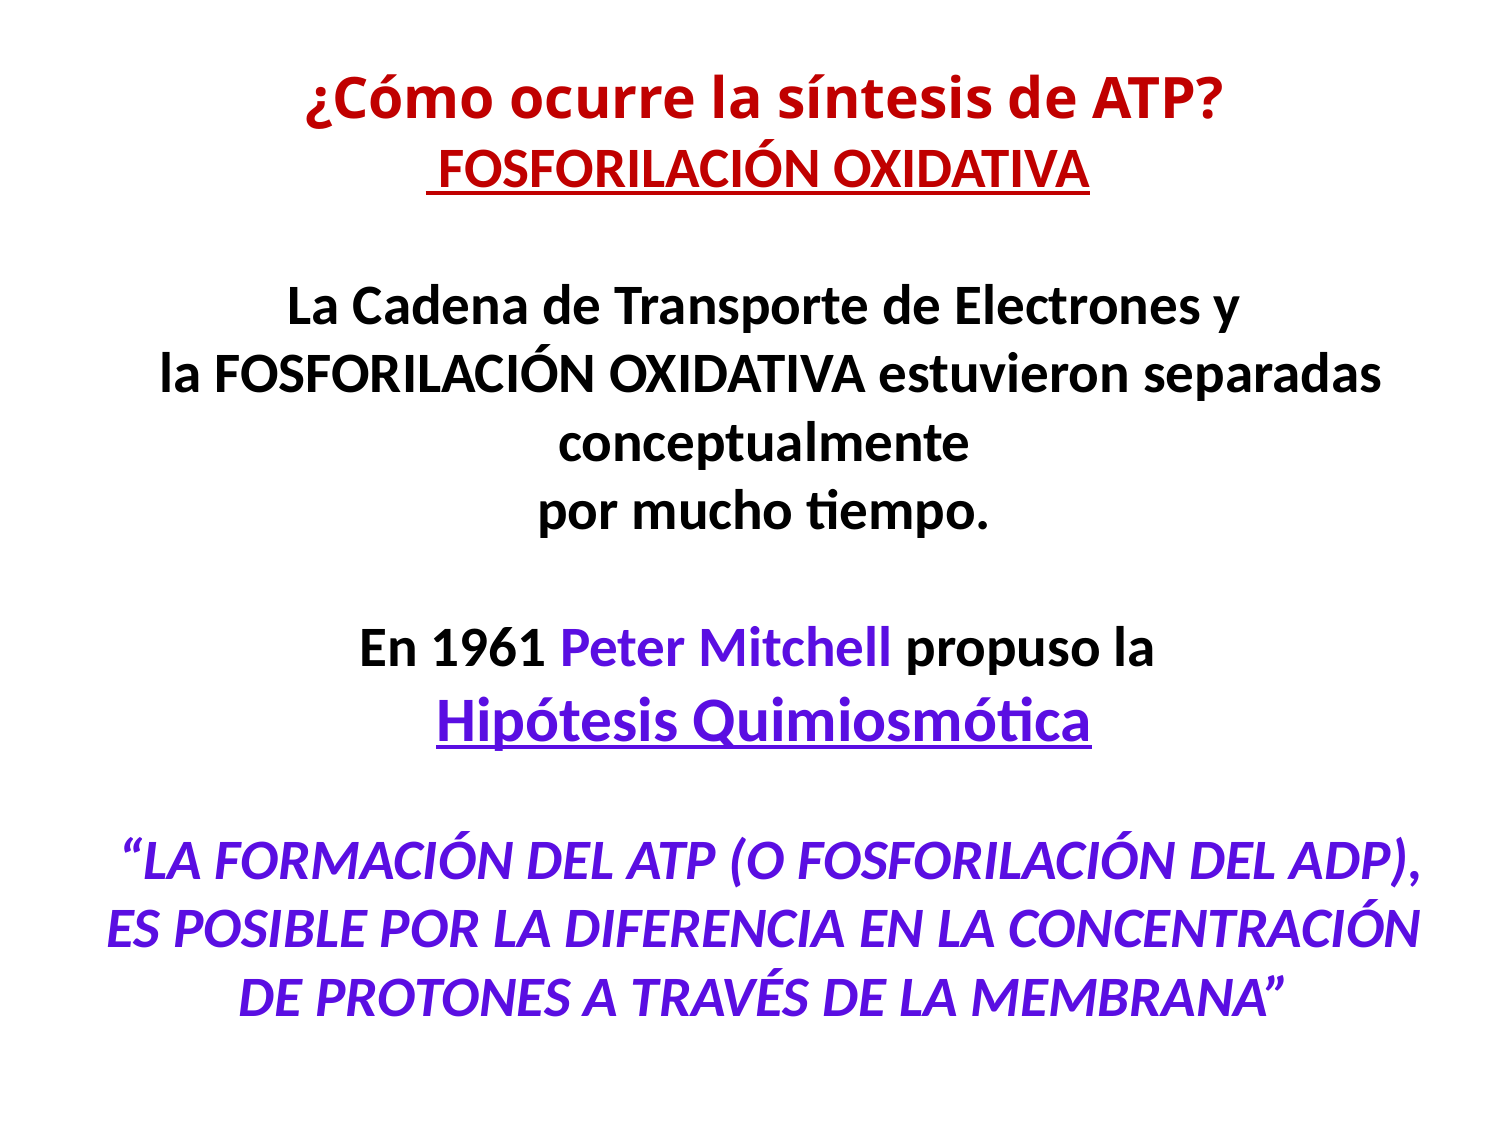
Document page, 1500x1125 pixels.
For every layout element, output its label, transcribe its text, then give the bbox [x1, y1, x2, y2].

title ¿Cómo ocurre la síntesis de ATP? FOSFORILACIÓN OXIDATIVA La Cadena de Transporte de Electrones y la FOSFORILACIÓN OXIDATIVA estuvieron separadas conceptualmente por mucho tiempo. En 1961 Peter Mitchell propuso la Hipótesis Quimiosmótica “LA FORMACIÓN DEL ATP (O FOSFORILACIÓN DEL ADP), ES POSIBLE POR LA DIFERENCIA EN LA CONCENTRACIÓN DE PROTONES A TRAVÉS DE LA MEMBRANA” [82, 23, 1447, 1066]
